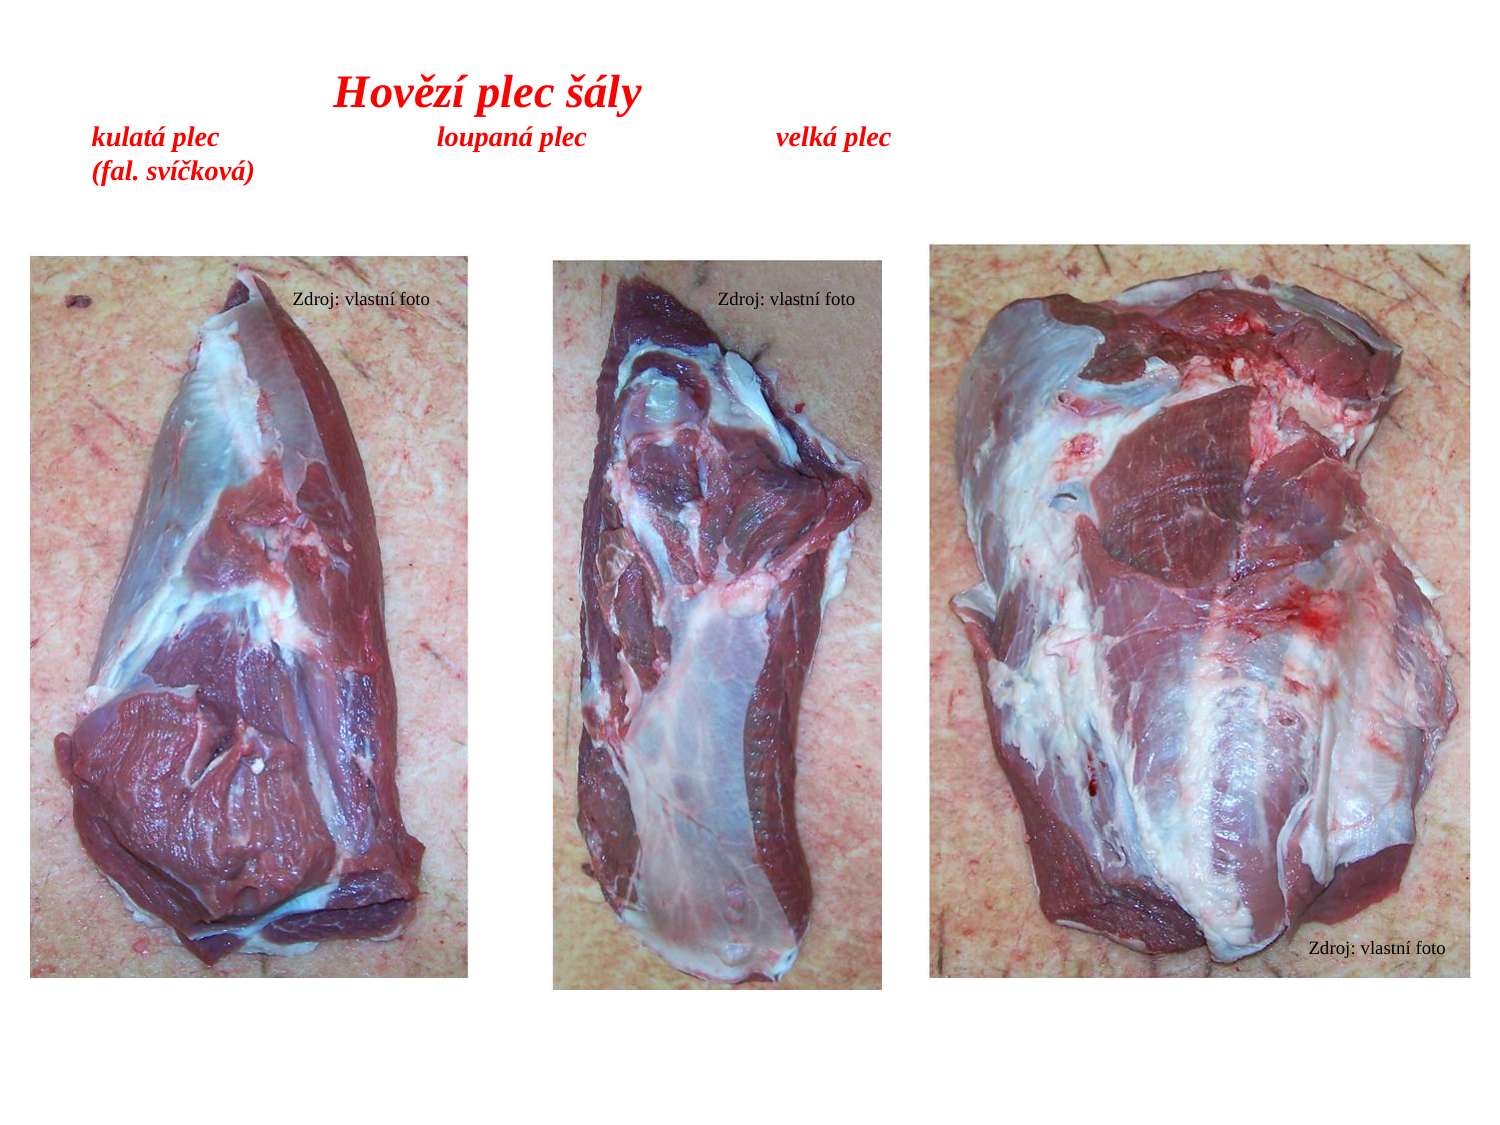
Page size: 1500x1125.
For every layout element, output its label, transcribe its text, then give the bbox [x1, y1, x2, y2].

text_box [29, 243, 1474, 991]
title Hovězí plec šály kulatá plec loupaná plec velká plec (fal. svíčková) [76, 42, 1427, 194]
